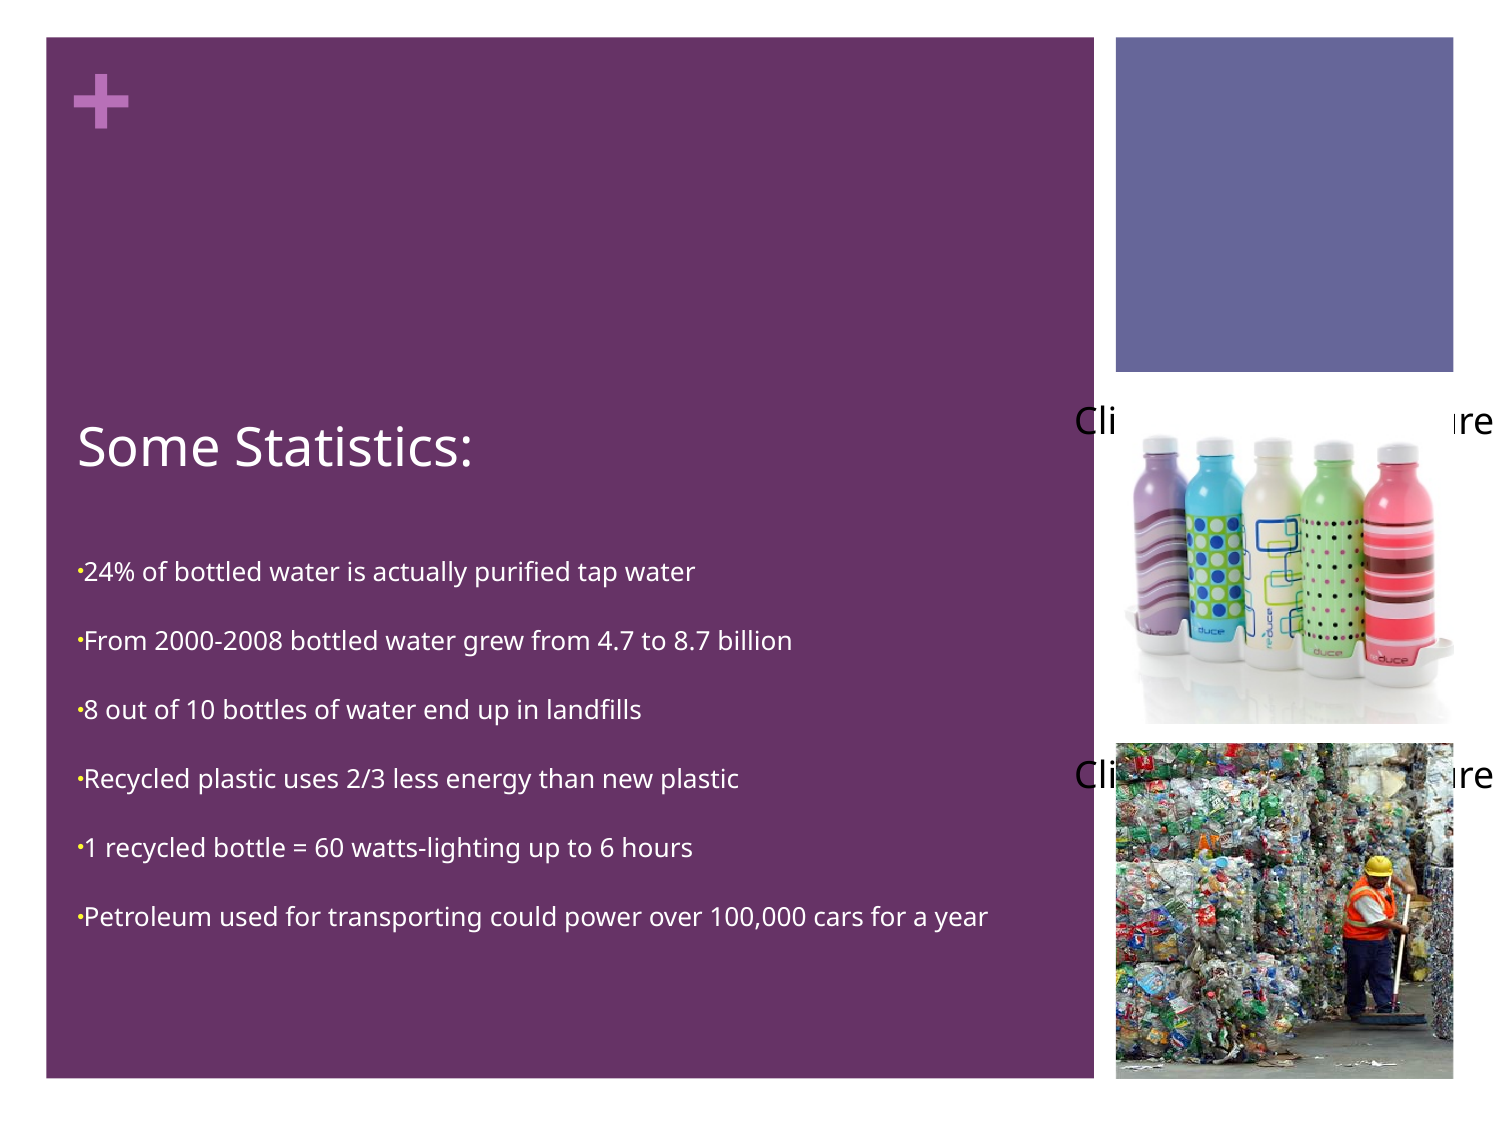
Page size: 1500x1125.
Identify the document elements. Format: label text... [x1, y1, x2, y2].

title Some Statistics: [62, 294, 1077, 485]
picture [1115, 388, 1454, 725]
list 24% of bottled water is actually purified tap water From 2000-2008 bottled water grew from 4.7 to 8.7 billion 8 out of 10 bottles of water end up in landfills Recycled plastic uses 2/3 less energy than new plastic 1 recycled bottle = 60 watts-lighting up to 6 hours Petroleum used for transporting could power over 100,000 cars for a year [62, 547, 1077, 941]
picture [1115, 743, 1454, 1079]
